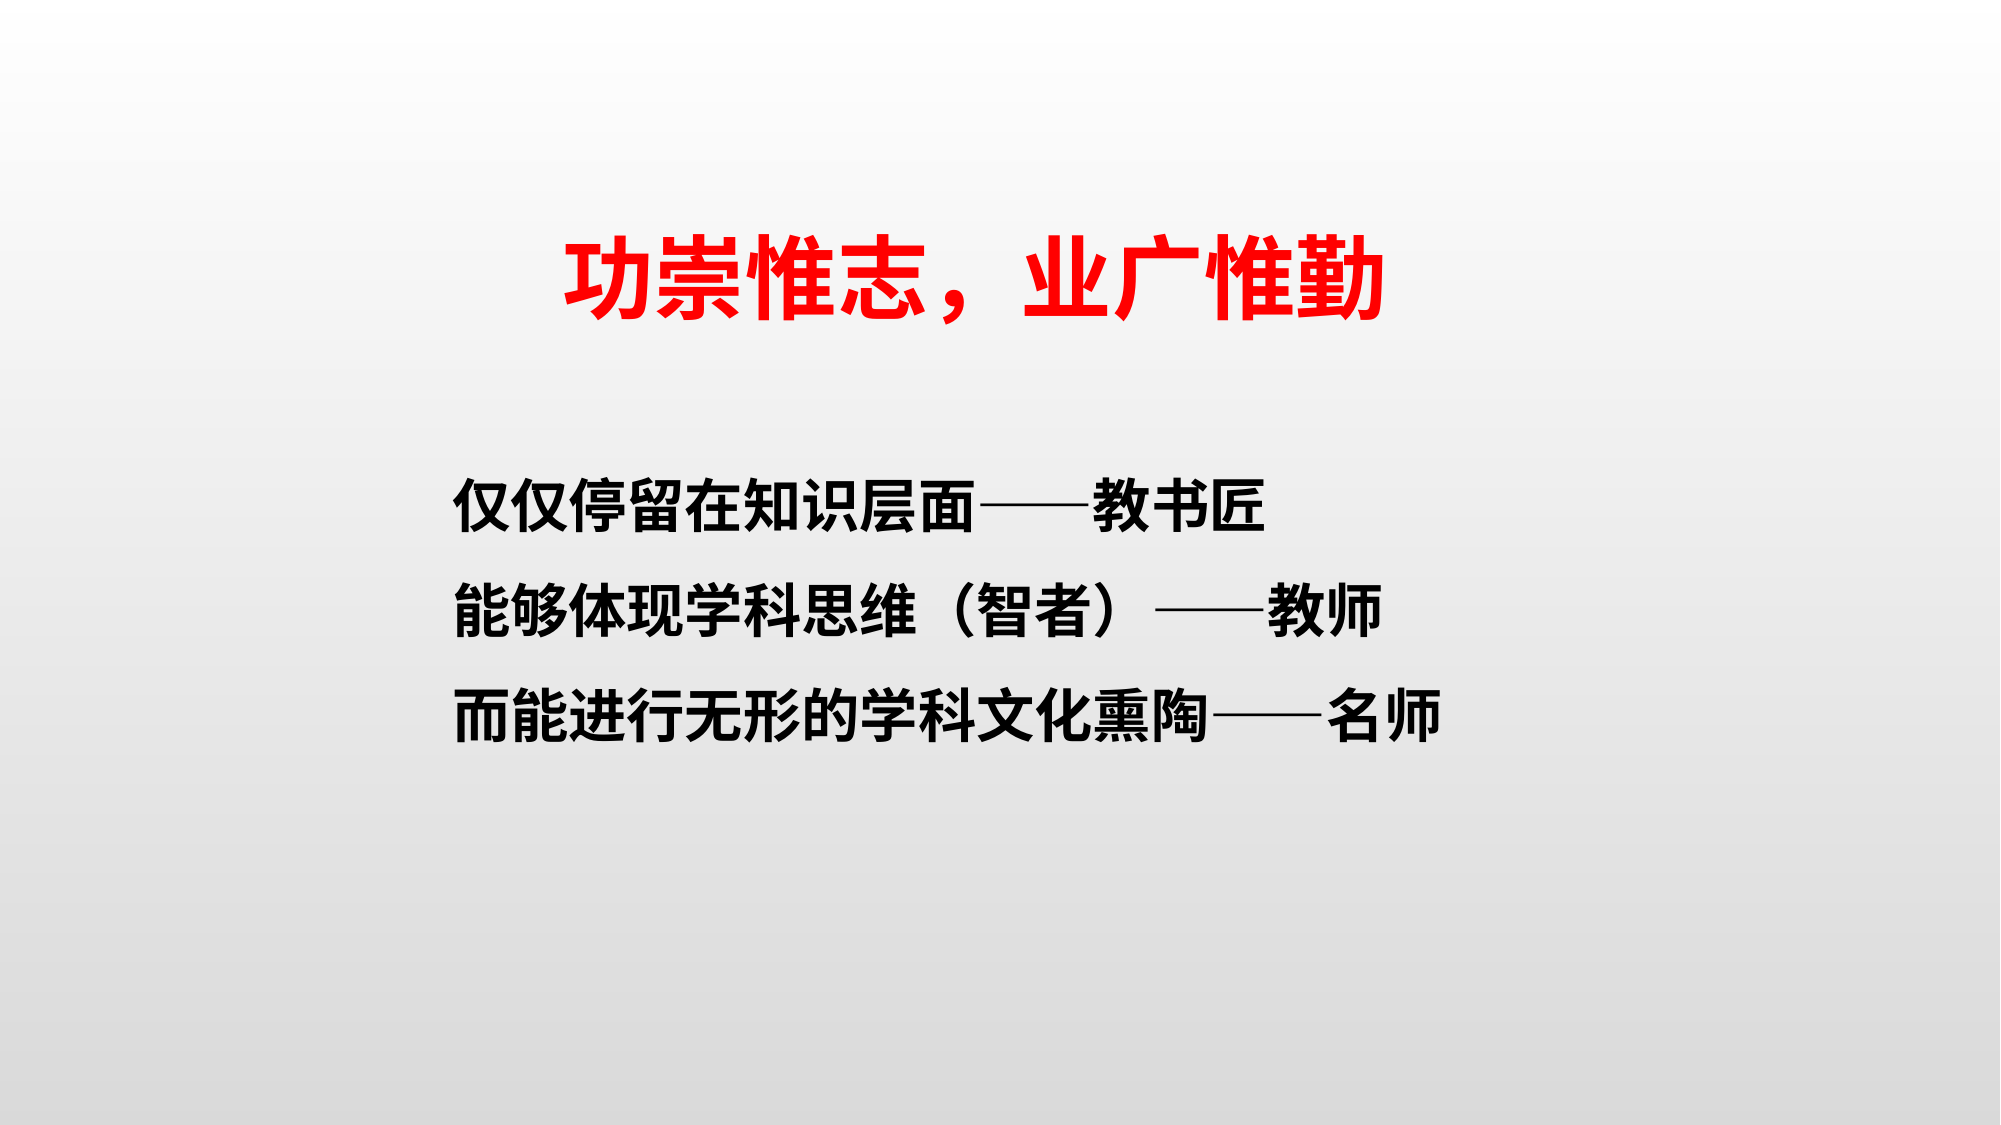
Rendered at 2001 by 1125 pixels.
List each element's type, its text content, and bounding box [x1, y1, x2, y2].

text_box 仅仅停留在知识层面——教书匠 能够体现学科思维（智者）——教师 而能进行无形的学科文化熏陶——名师 [437, 426, 1563, 757]
text_box 功崇惟志，业广惟勤 [547, 213, 1403, 339]
